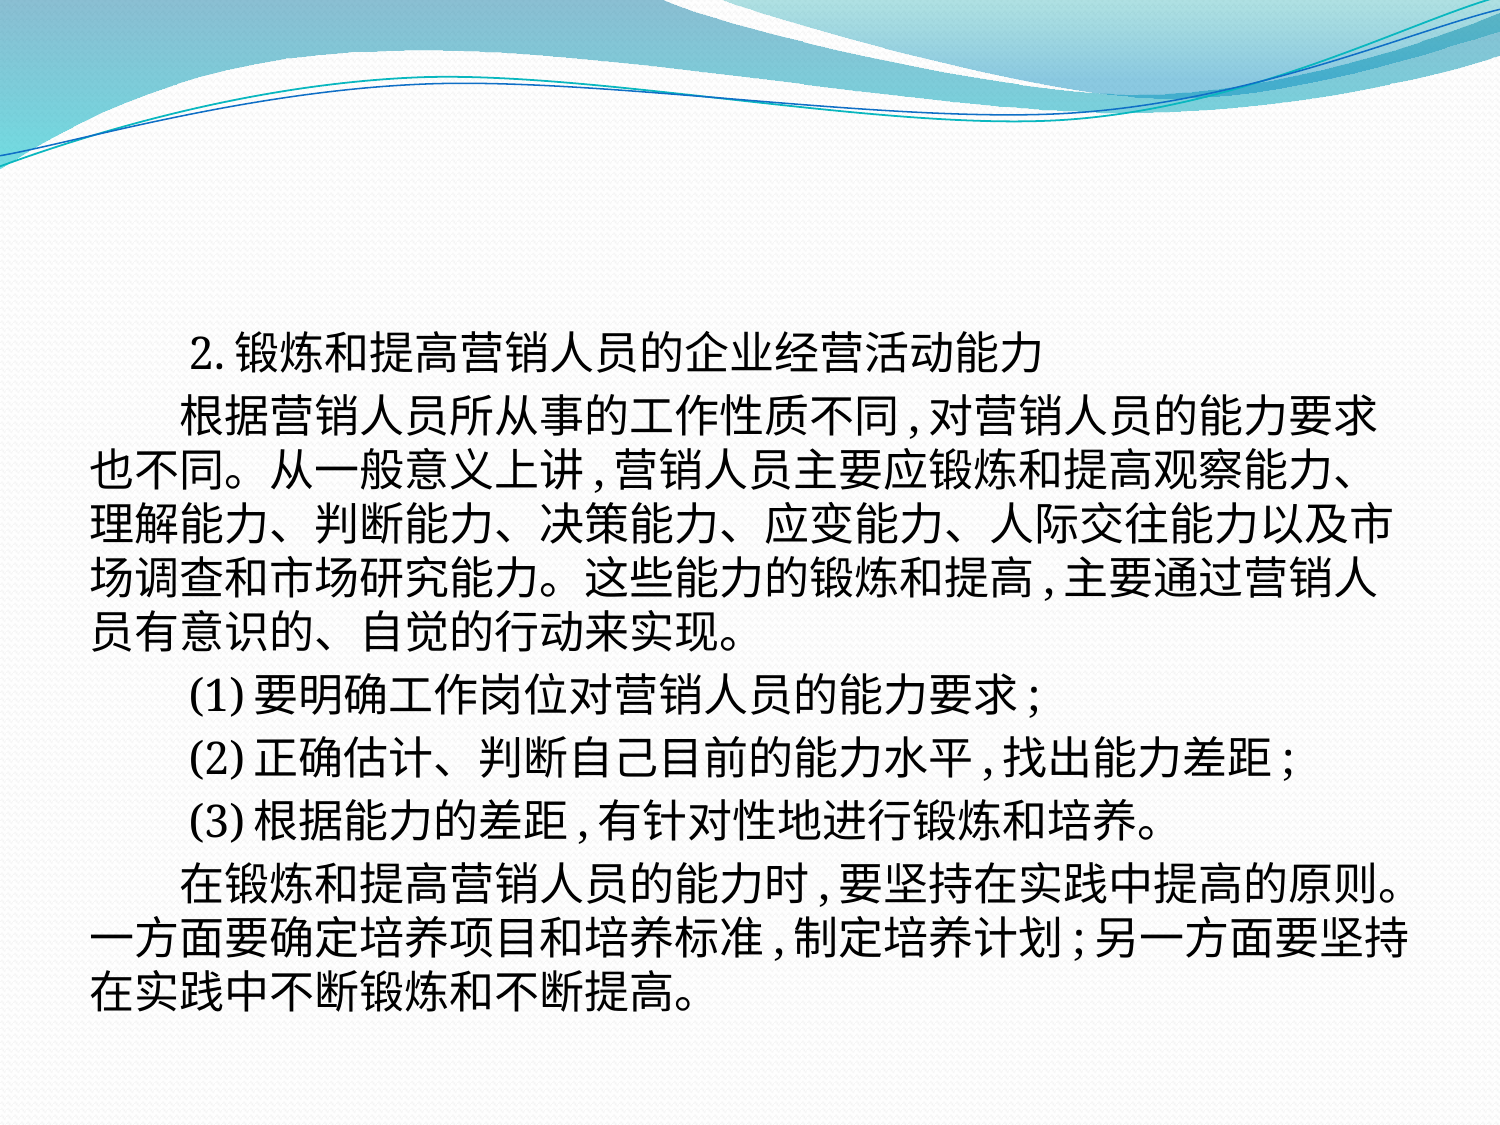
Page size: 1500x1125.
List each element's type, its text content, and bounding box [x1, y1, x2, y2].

list 2.锻炼和提高营销人员的企业经营活动能力 根据营销人员所从事的工作性质不同,对营销人员的能力要求也不同。从一般意义上讲,营销人员主要应锻炼和提高观察能力、理解能力、判断能力、决策能力、应变能力、人际交往能力以及市场调查和市场研究能力。这些能力的锻炼和提高,主要通过营销人员有意识的、自觉的行动来实现。 (1)要明确工作岗位对营销人员的能力要求; (2)正确估计、判断自己目前的能力水平,找出能力差距; (3)根据能力的差距,有针对性地进行锻炼和培养。 在锻炼和提高营销人员的能力时,要坚持在实践中提高的原则。一方面要确定培养项目和培养标准,制定培养计划;另一方面要坚持在实践中不断锻炼和不断提高。 [75, 317, 1425, 1038]
